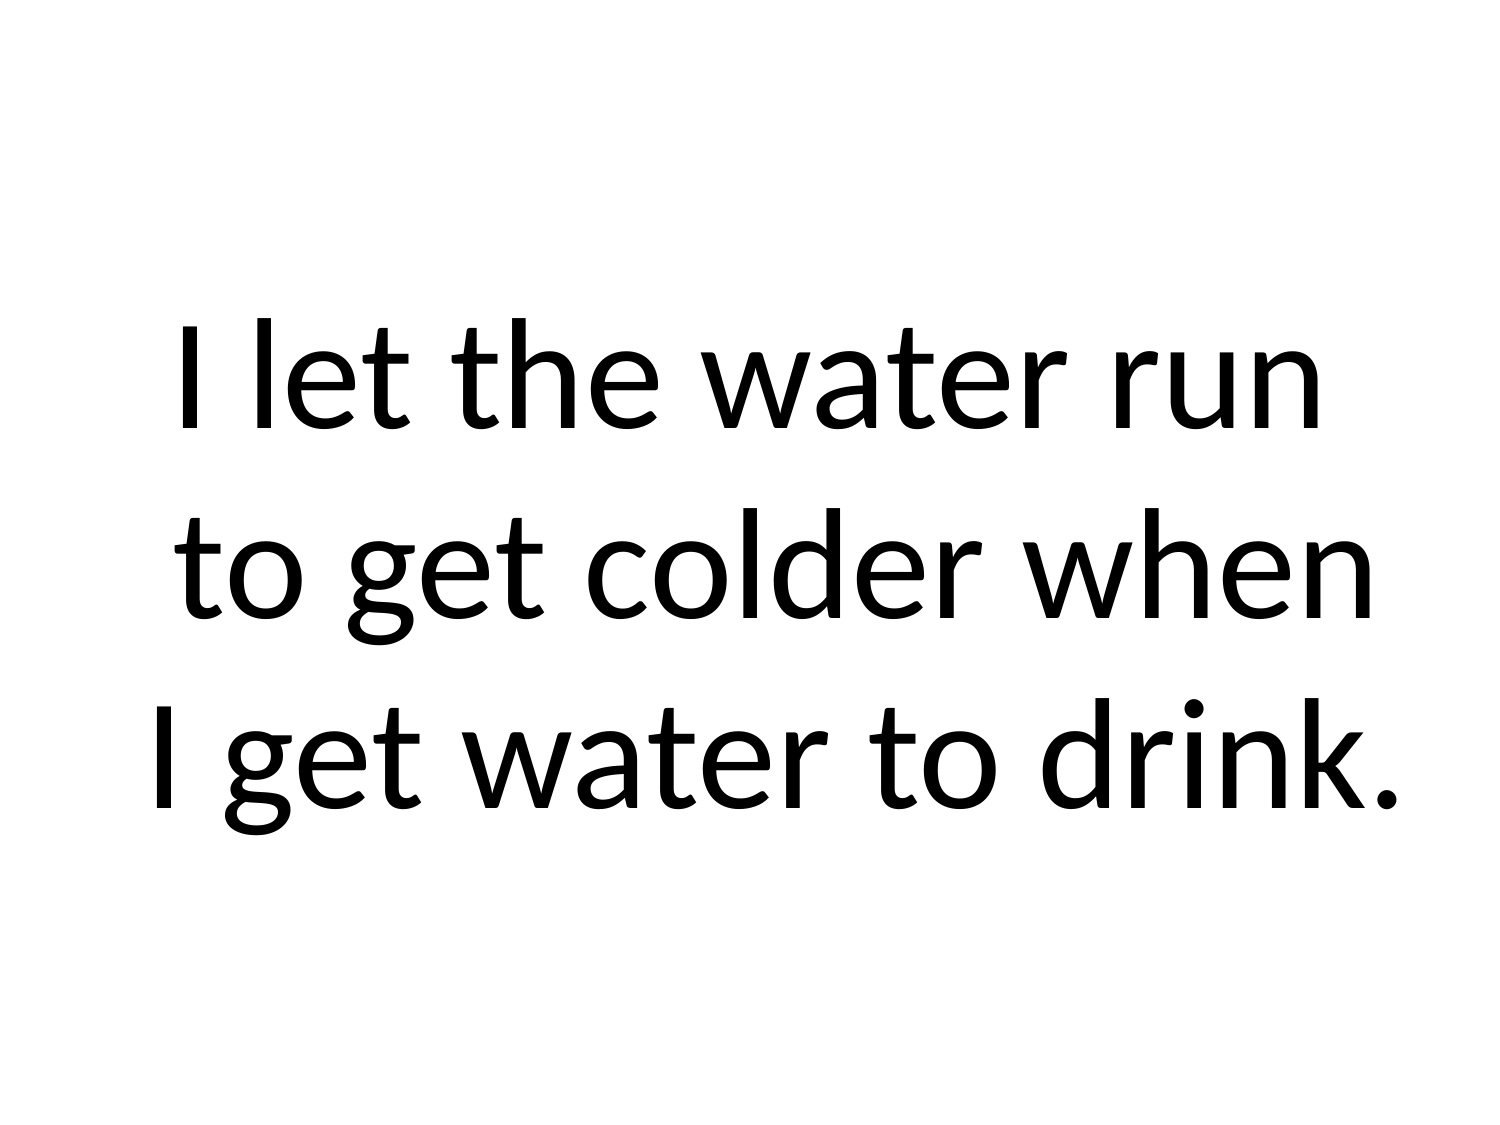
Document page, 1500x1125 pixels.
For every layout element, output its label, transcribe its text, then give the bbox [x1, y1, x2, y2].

list I let the water run to get colder when I get water to drink. [75, 262, 1425, 1005]
